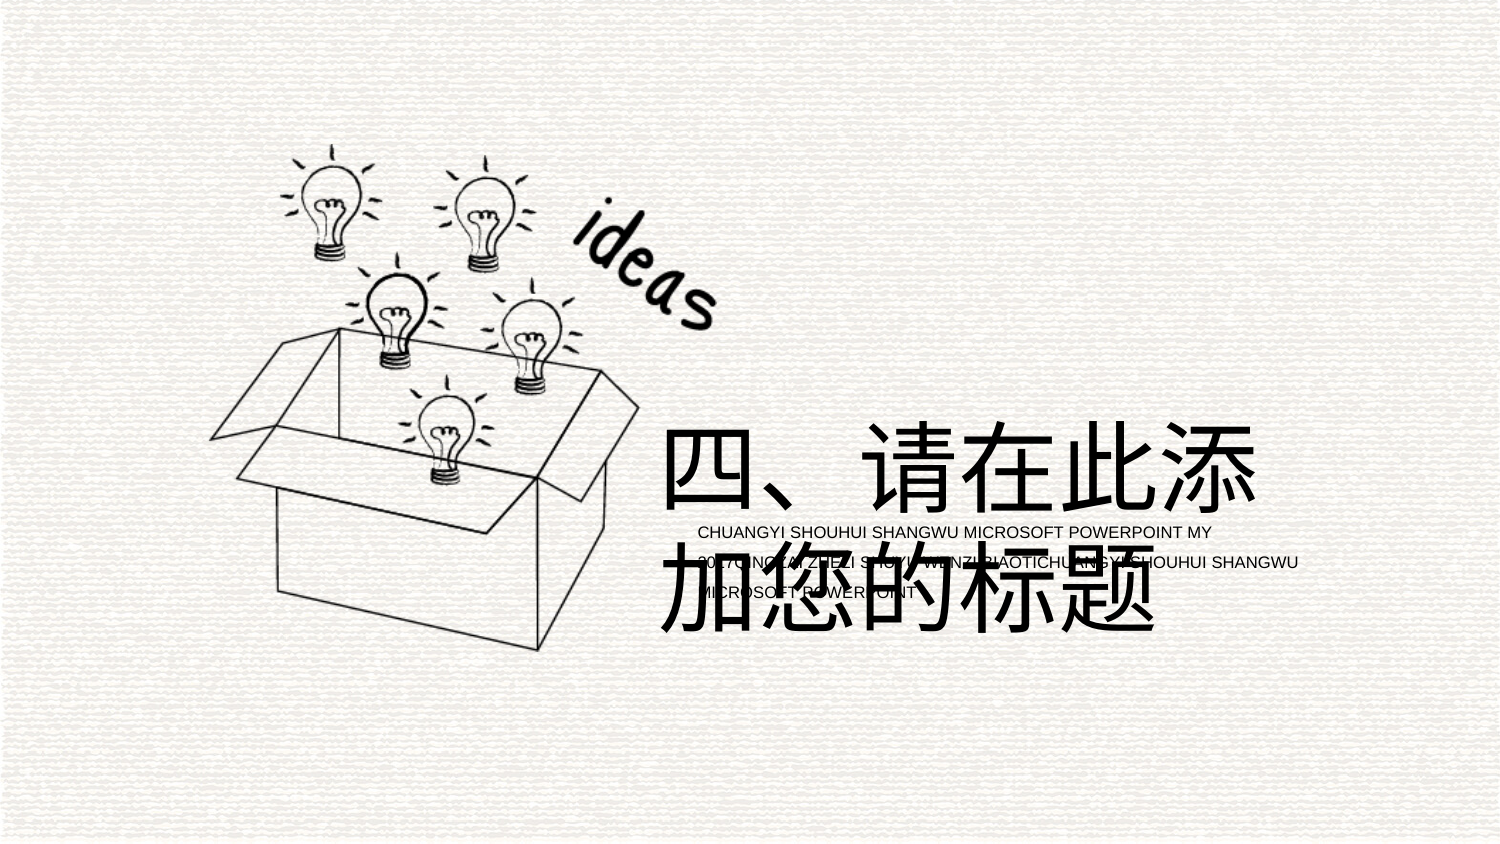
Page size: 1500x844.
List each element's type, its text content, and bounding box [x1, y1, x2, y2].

text_box 四、请在此添加您的标题 [721, 398, 1334, 504]
text_box 四、请在此添加您的标题 [721, 610, 1334, 653]
text_box CHUANGYI SHOUHUI SHANGWU MICROSOFT POWERPOINT MY 2017QINGZAI ZHELI SHUYU WENZI BIAOTICHUANGYI SHOUHUI SHANGWU MICROSOFT POWERPOINT [721, 504, 1334, 610]
picture [0, 0, 1500, 844]
